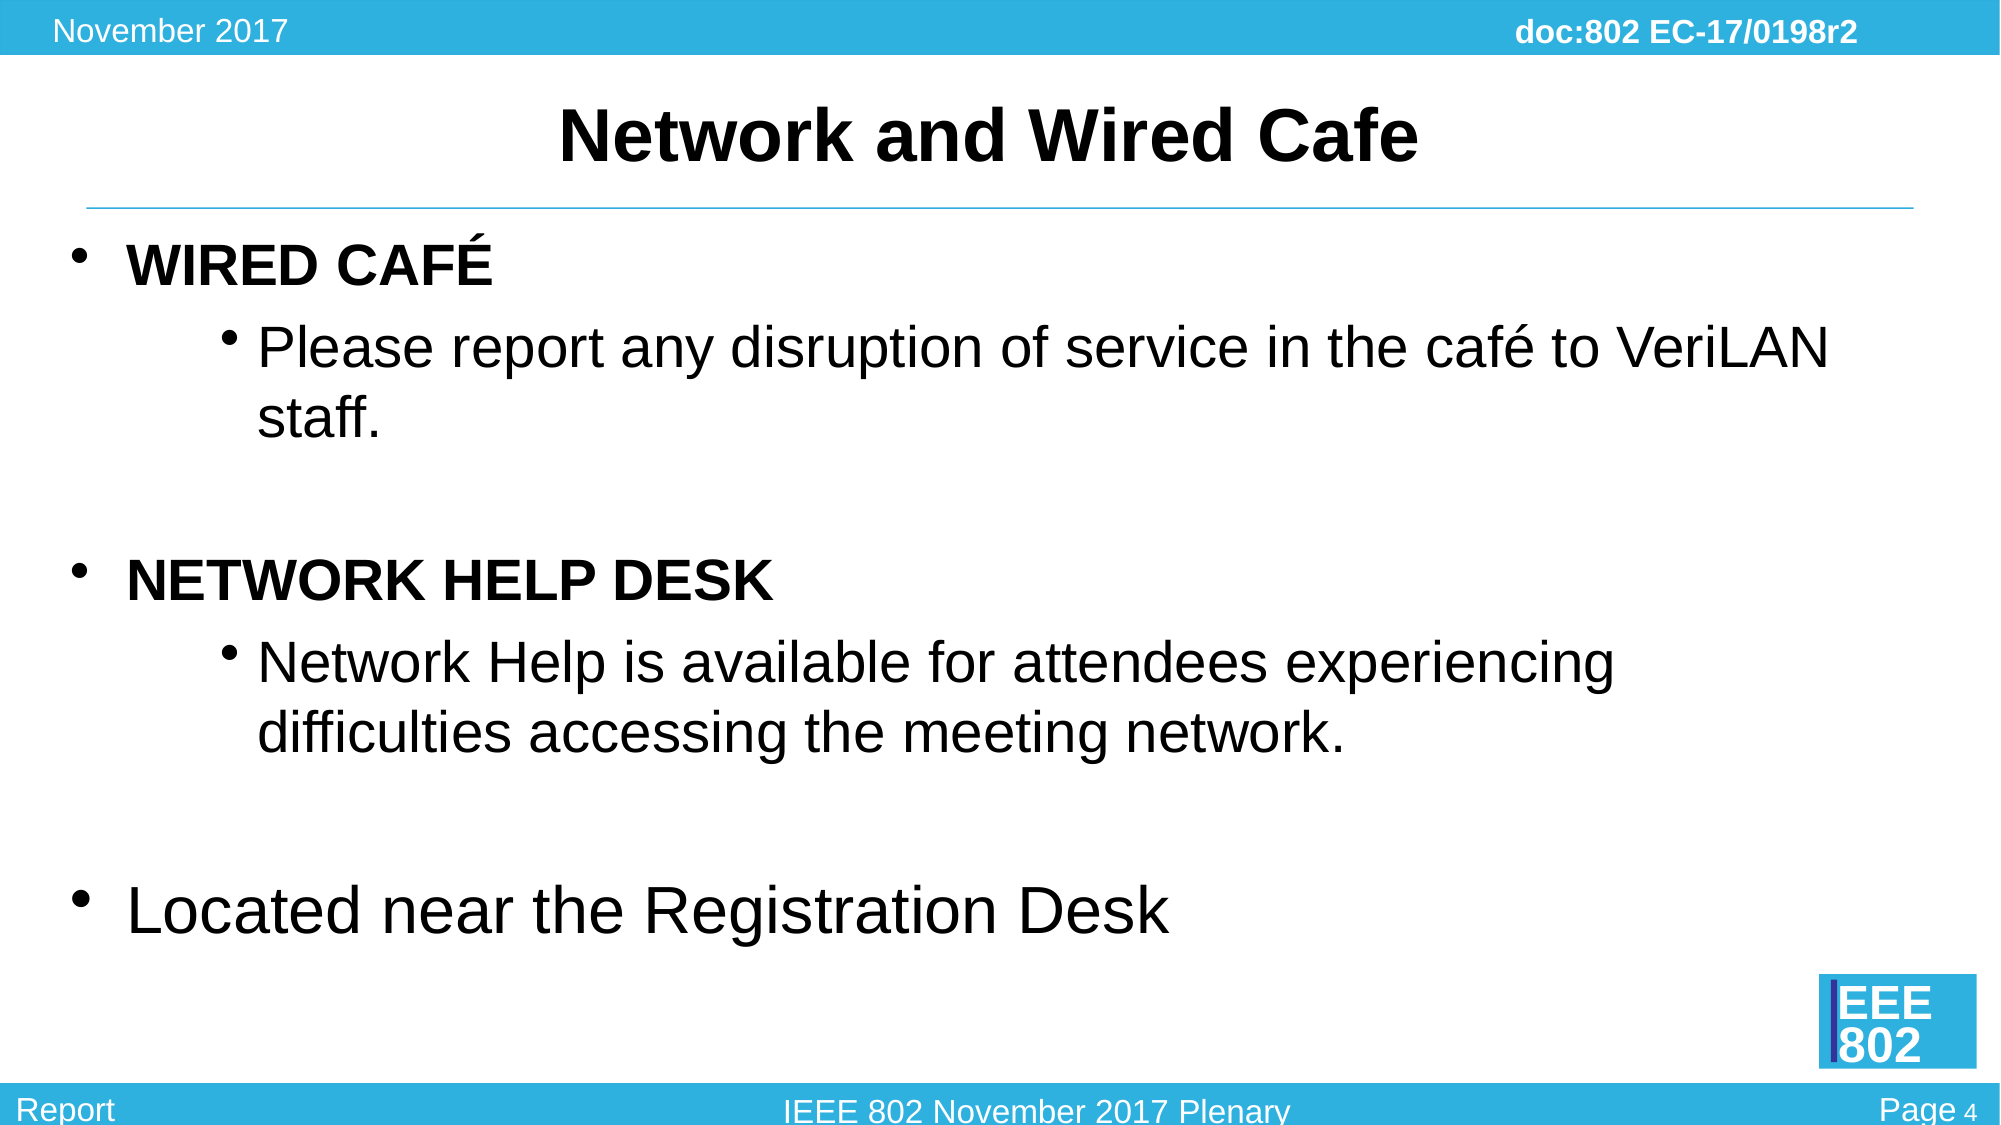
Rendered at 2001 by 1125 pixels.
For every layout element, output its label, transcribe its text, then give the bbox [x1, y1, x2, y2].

list WIRED CAFÉ Please report any disruption of service in the café to VeriLAN staff. NETWORK HELP DESK Network Help is available for attendees experiencing difficulties accessing the meeting network. Located near the Registration Desk [54, 220, 1855, 1050]
title Network and Wired Cafe [99, 66, 1900, 197]
